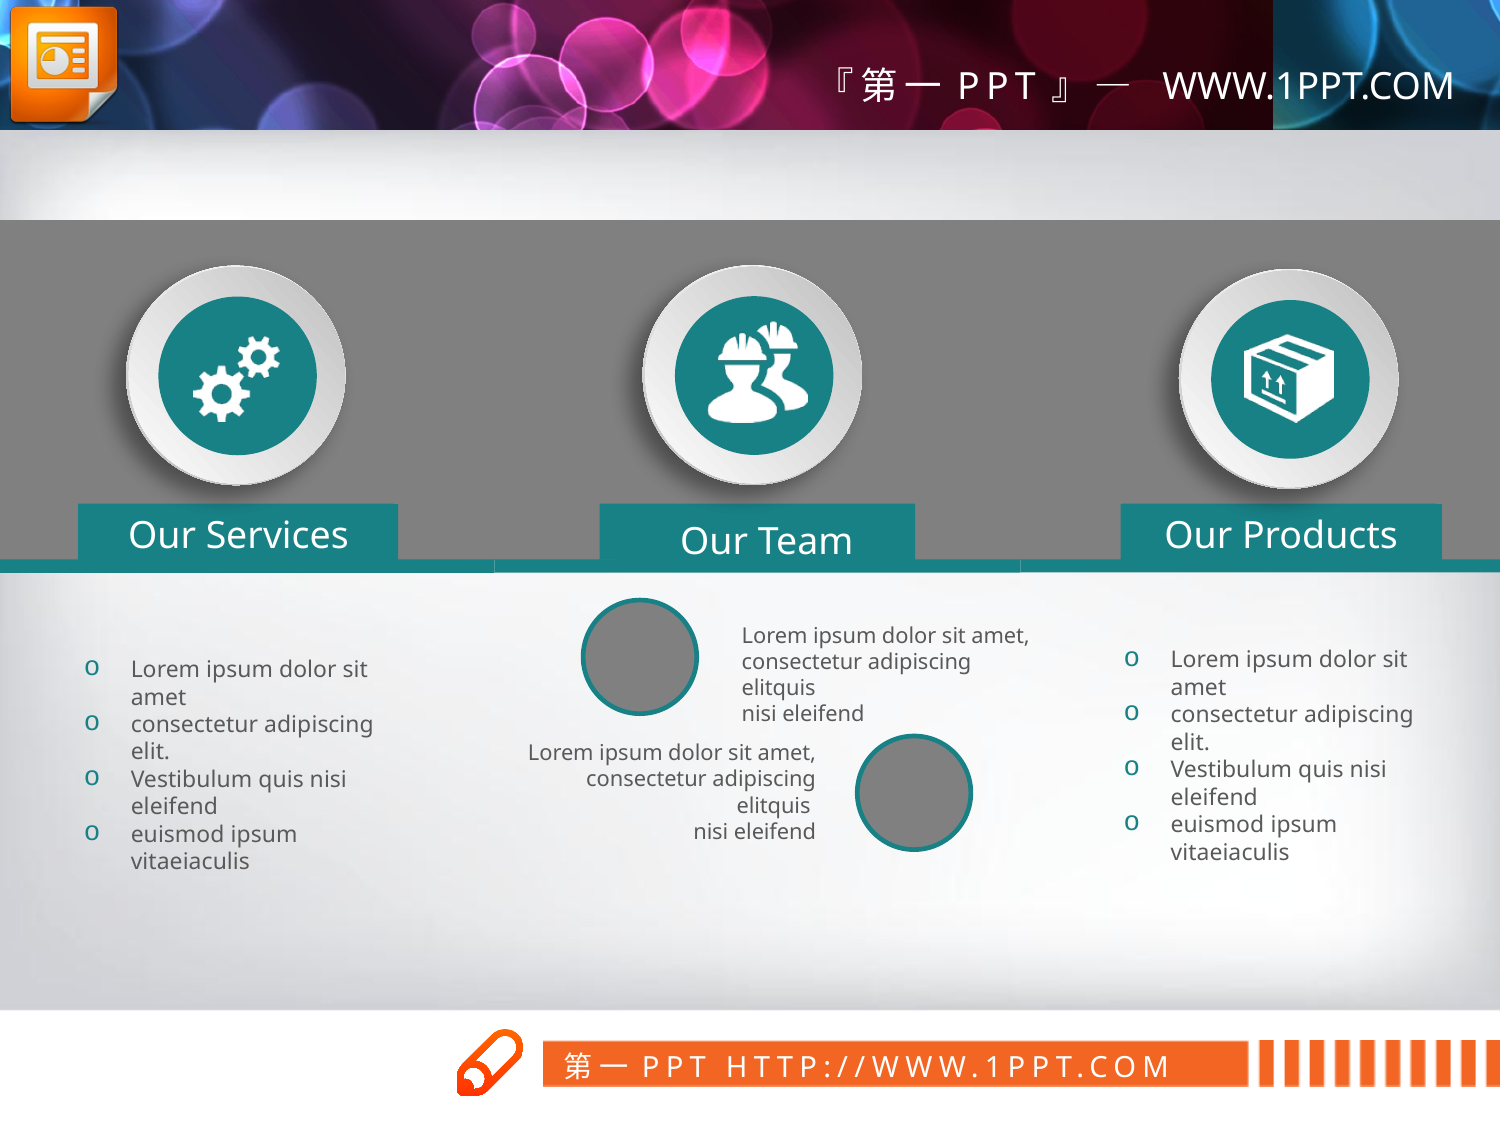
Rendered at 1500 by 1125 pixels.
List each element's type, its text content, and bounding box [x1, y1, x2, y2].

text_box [0, 503, 493, 574]
picture [543, 1040, 1500, 1087]
text_box [0, 220, 1500, 502]
picture [0, 573, 1500, 1012]
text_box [494, 503, 1019, 573]
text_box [1020, 503, 1500, 573]
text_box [497, 599, 1061, 853]
text_box Lorem ipsum dolor sit amet consectetur adipiscing elit. Vestibulum quis nisi eleifend euismod ipsum vitaeiaculis [69, 647, 411, 882]
text_box Lorem ipsum dolor sit amet consectetur adipiscing elit. Vestibulum quis nisi eleifend euismod ipsum vitaeiaculis [1108, 637, 1451, 872]
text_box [125, 264, 1399, 489]
picture [0, 0, 1500, 220]
